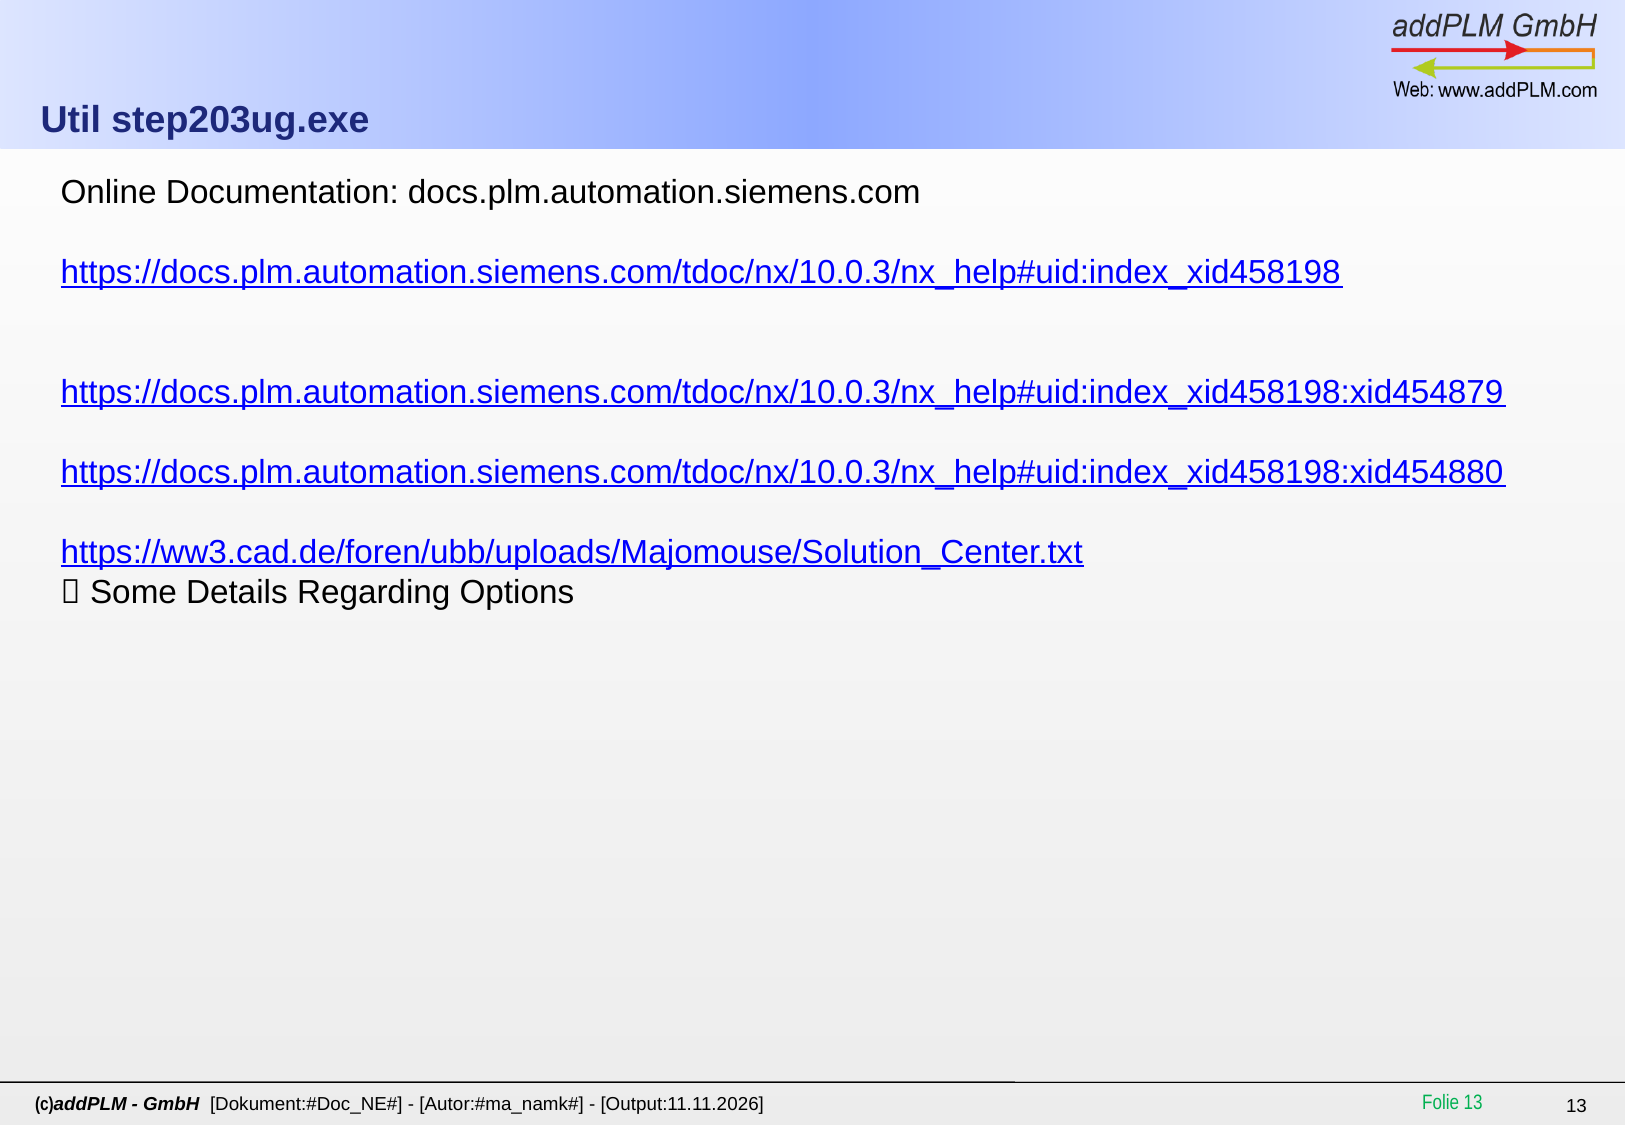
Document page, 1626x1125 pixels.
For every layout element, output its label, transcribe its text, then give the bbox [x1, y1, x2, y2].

picture [1391, 13, 1597, 97]
text_box Online Documentation: docs.plm.automation.siemens.com https://docs.plm.automation.siemens.com/tdoc/nx/10.0.3/nx_help#uid:index_xid458198 https://docs.plm.automation.siemens.com/tdoc/nx/10.0.3/nx_help#uid:index_xid458198:xid454879 https://docs.plm.automation.siemens.com/tdoc/nx/10.0.3/nx_help#uid:index_xid458198:xid454880 https://ww3.cad.de/foren/ubb/uploads/Majomouse/Solution_Center.txt  Some Details Regarding Options [45, 163, 1521, 737]
title Util step203ug.exe [40, 67, 1582, 131]
slide_number Folie 13 [1283, 1081, 1622, 1125]
